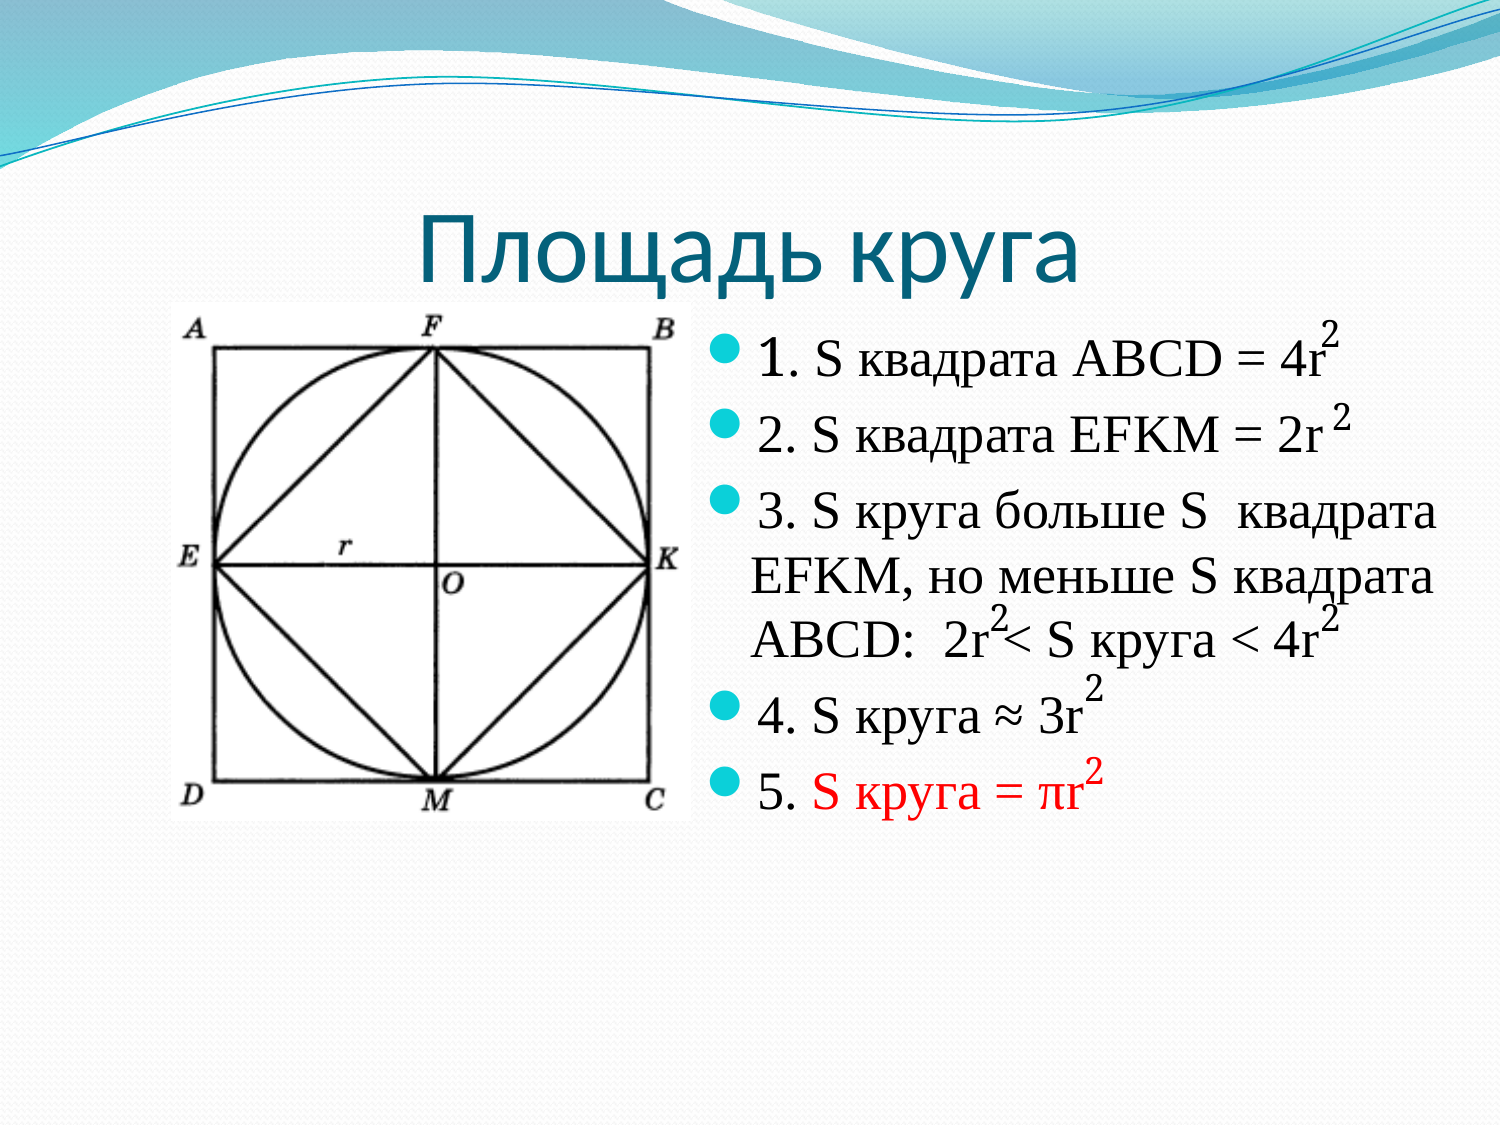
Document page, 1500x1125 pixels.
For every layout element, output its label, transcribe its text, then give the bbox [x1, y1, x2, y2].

picture [170, 302, 692, 821]
list 1. S квадрата АВCD = 4r 2. S квадрата ЕFKM = 2r 3. S круга больше S квадрата EFKM, но меньше S квадрата ABCD: 2r < S круга < 4r 4. S круга ≈ 3r 5. S круга = πr [690, 314, 1500, 1043]
text_box 2 [1305, 302, 1353, 363]
text_box 2 [1068, 739, 1117, 800]
text_box 2 [1068, 656, 1117, 717]
text_box 2 [1316, 385, 1365, 445]
title Площадь круга [75, 115, 1425, 303]
text_box 2 [974, 586, 1022, 646]
text_box 2 [1305, 586, 1353, 646]
